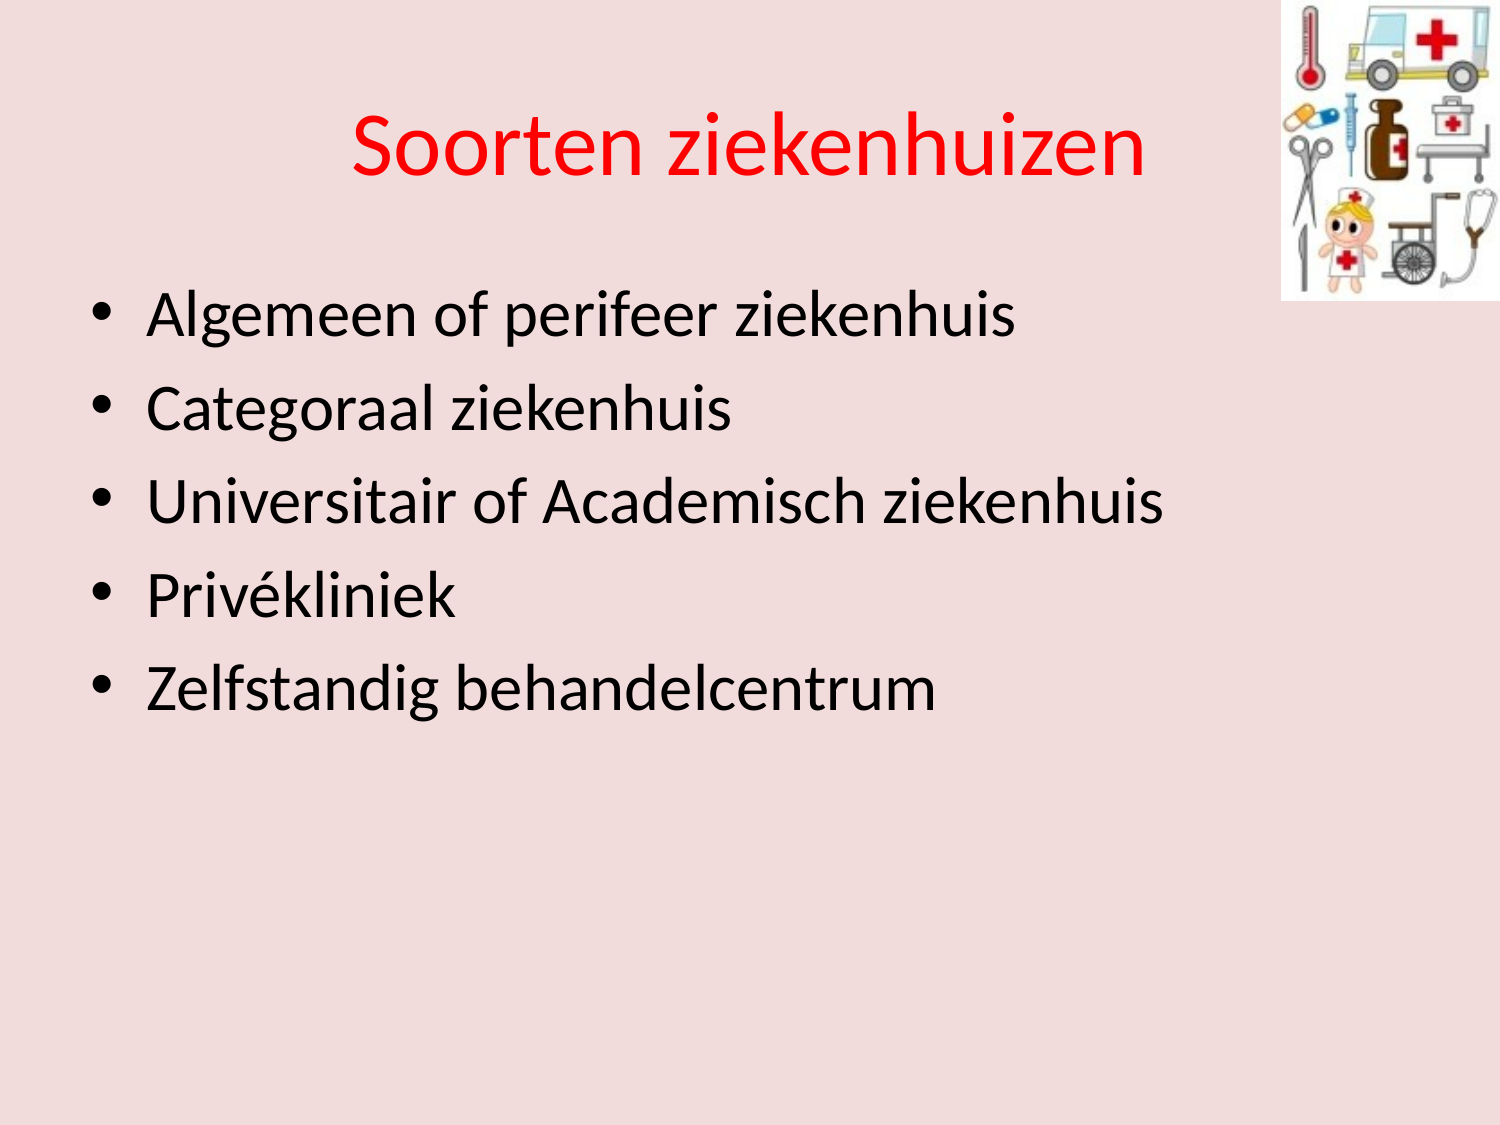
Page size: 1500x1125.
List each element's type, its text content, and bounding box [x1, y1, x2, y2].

picture [1281, 0, 1500, 301]
title Soorten ziekenhuizen [75, 45, 1276, 233]
list Algemeen of perifeer ziekenhuis Categoraal ziekenhuis Universitair of Academisch ziekenhuis Privékliniek Zelfstandig behandelcentrum [75, 262, 1425, 1005]
